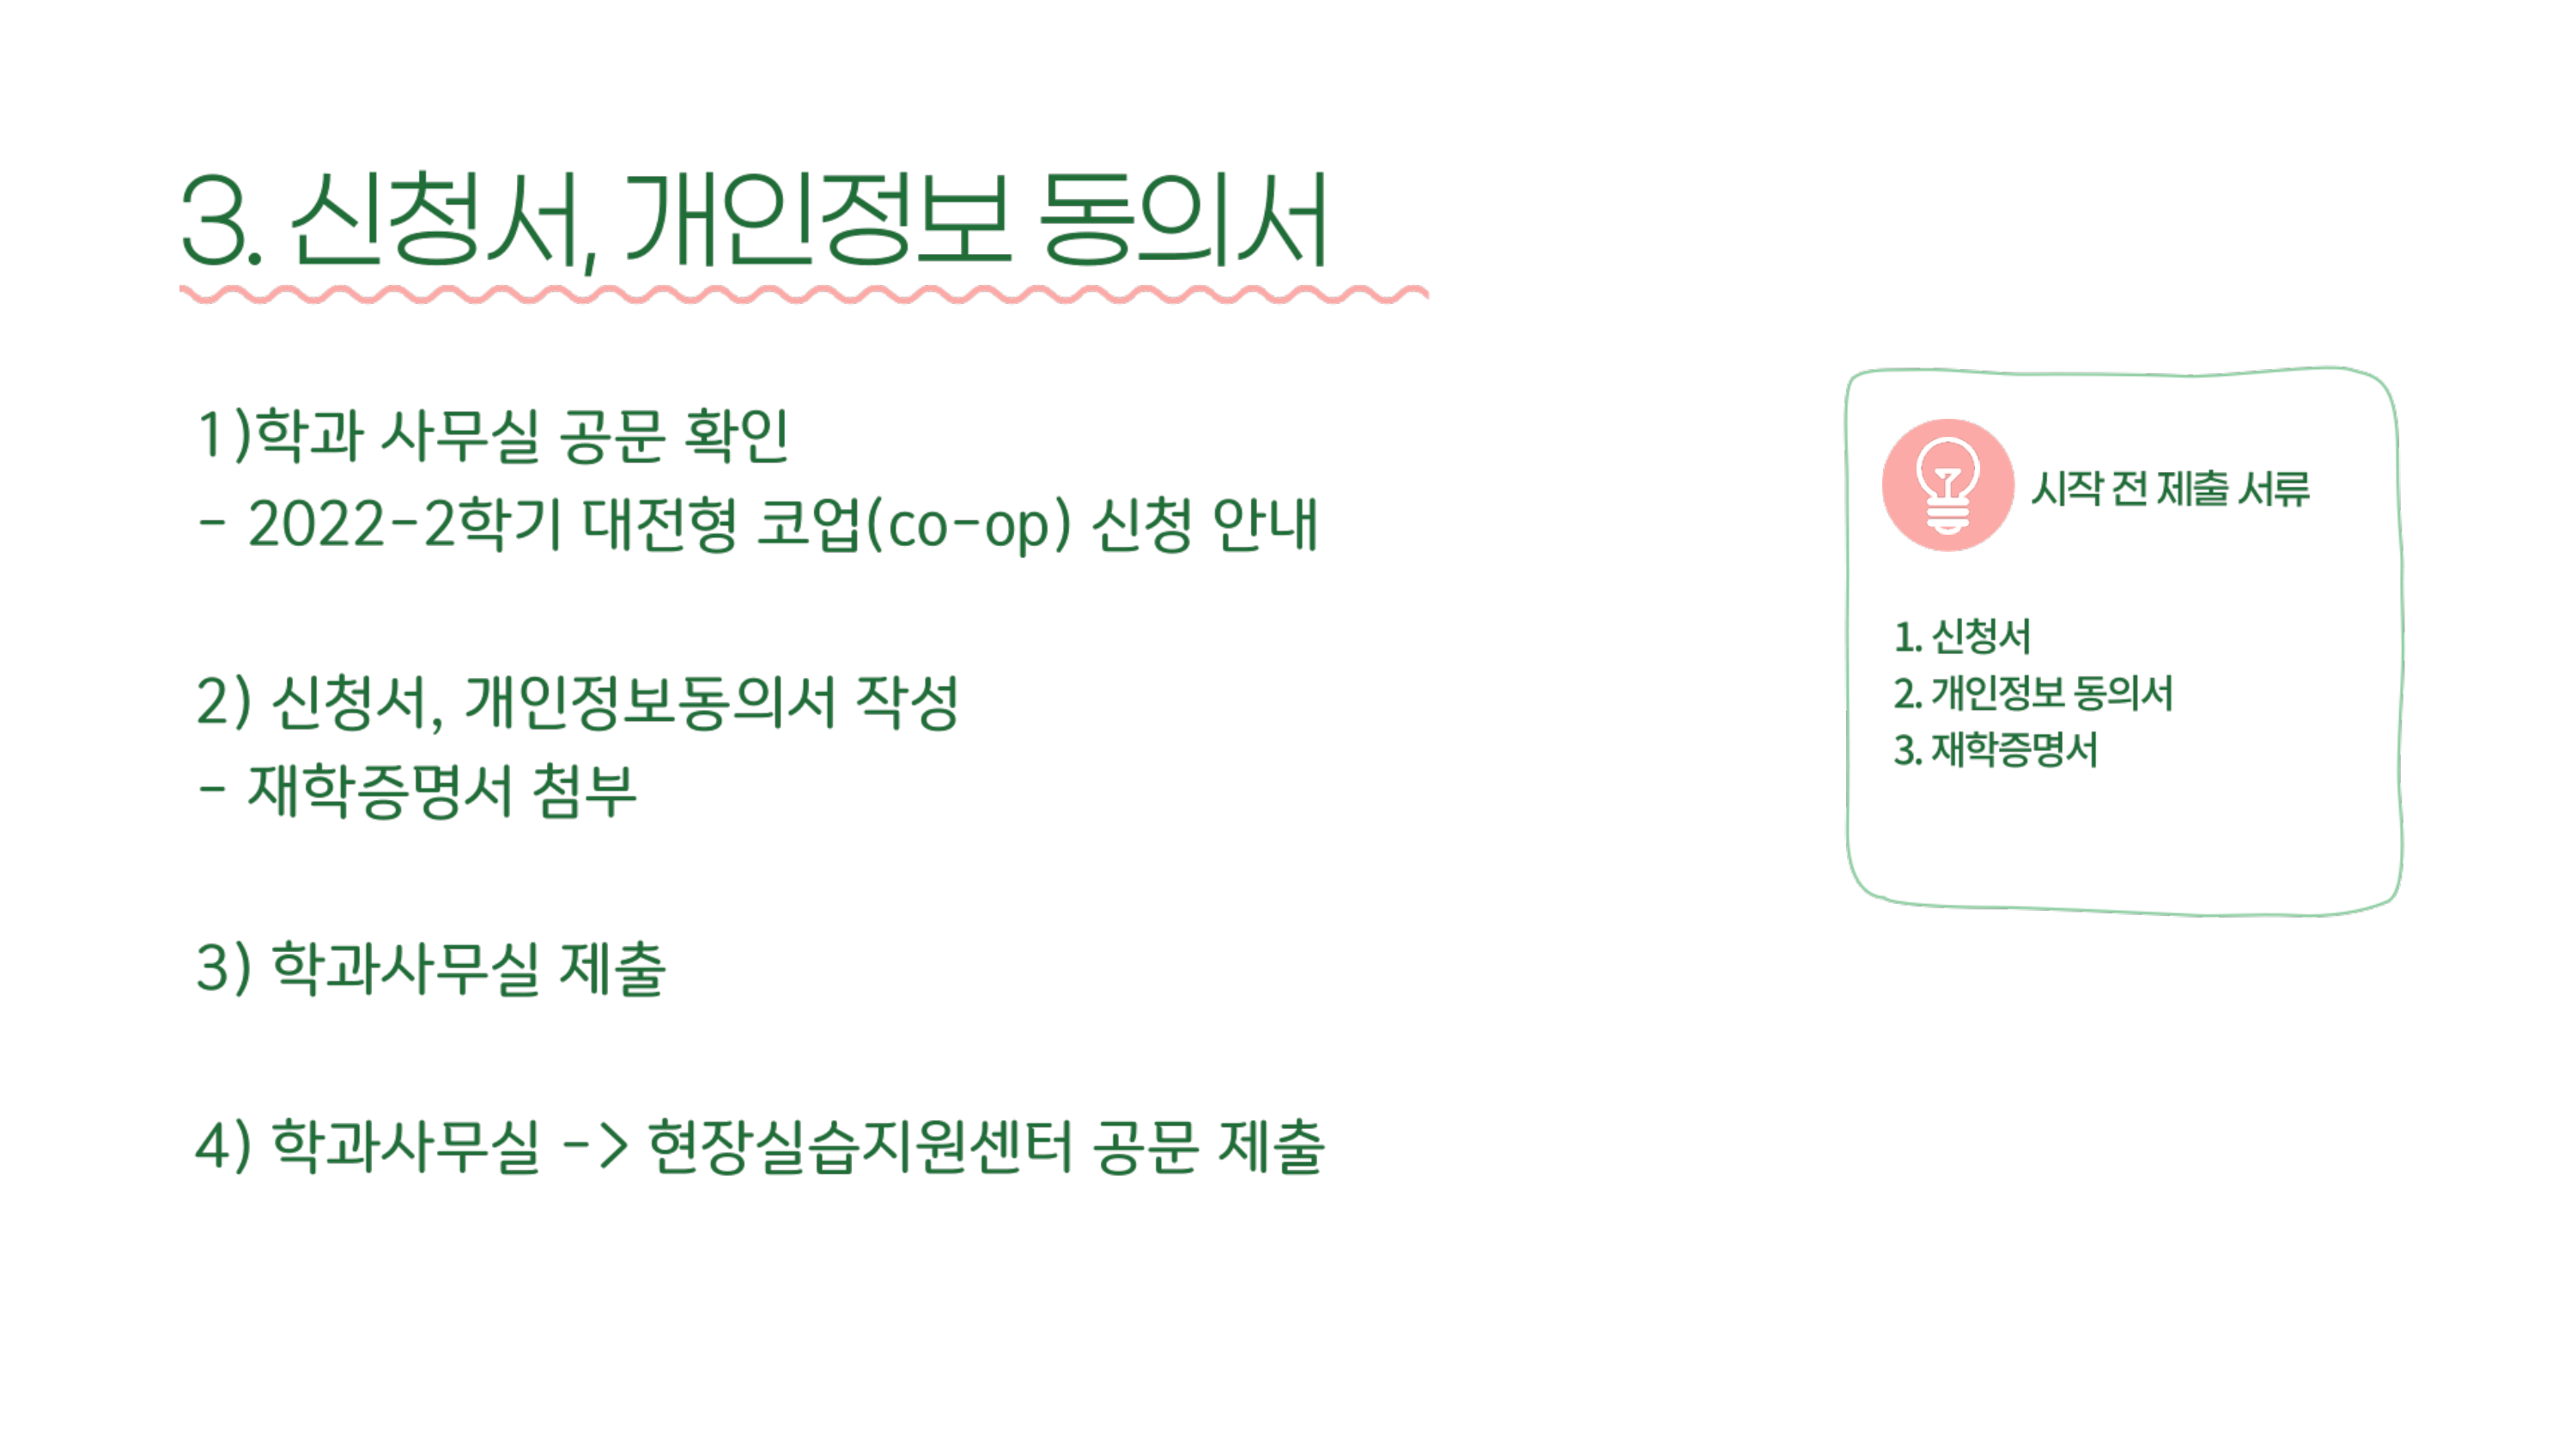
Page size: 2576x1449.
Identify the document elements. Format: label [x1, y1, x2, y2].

text_box [1917, 436, 1981, 535]
text_box [1836, 354, 2409, 925]
picture [1888, 600, 2195, 799]
text_box [1881, 419, 2015, 553]
text_box [179, 284, 1430, 306]
picture [163, 138, 1372, 324]
picture [185, 381, 1372, 1218]
picture [2022, 459, 2329, 526]
